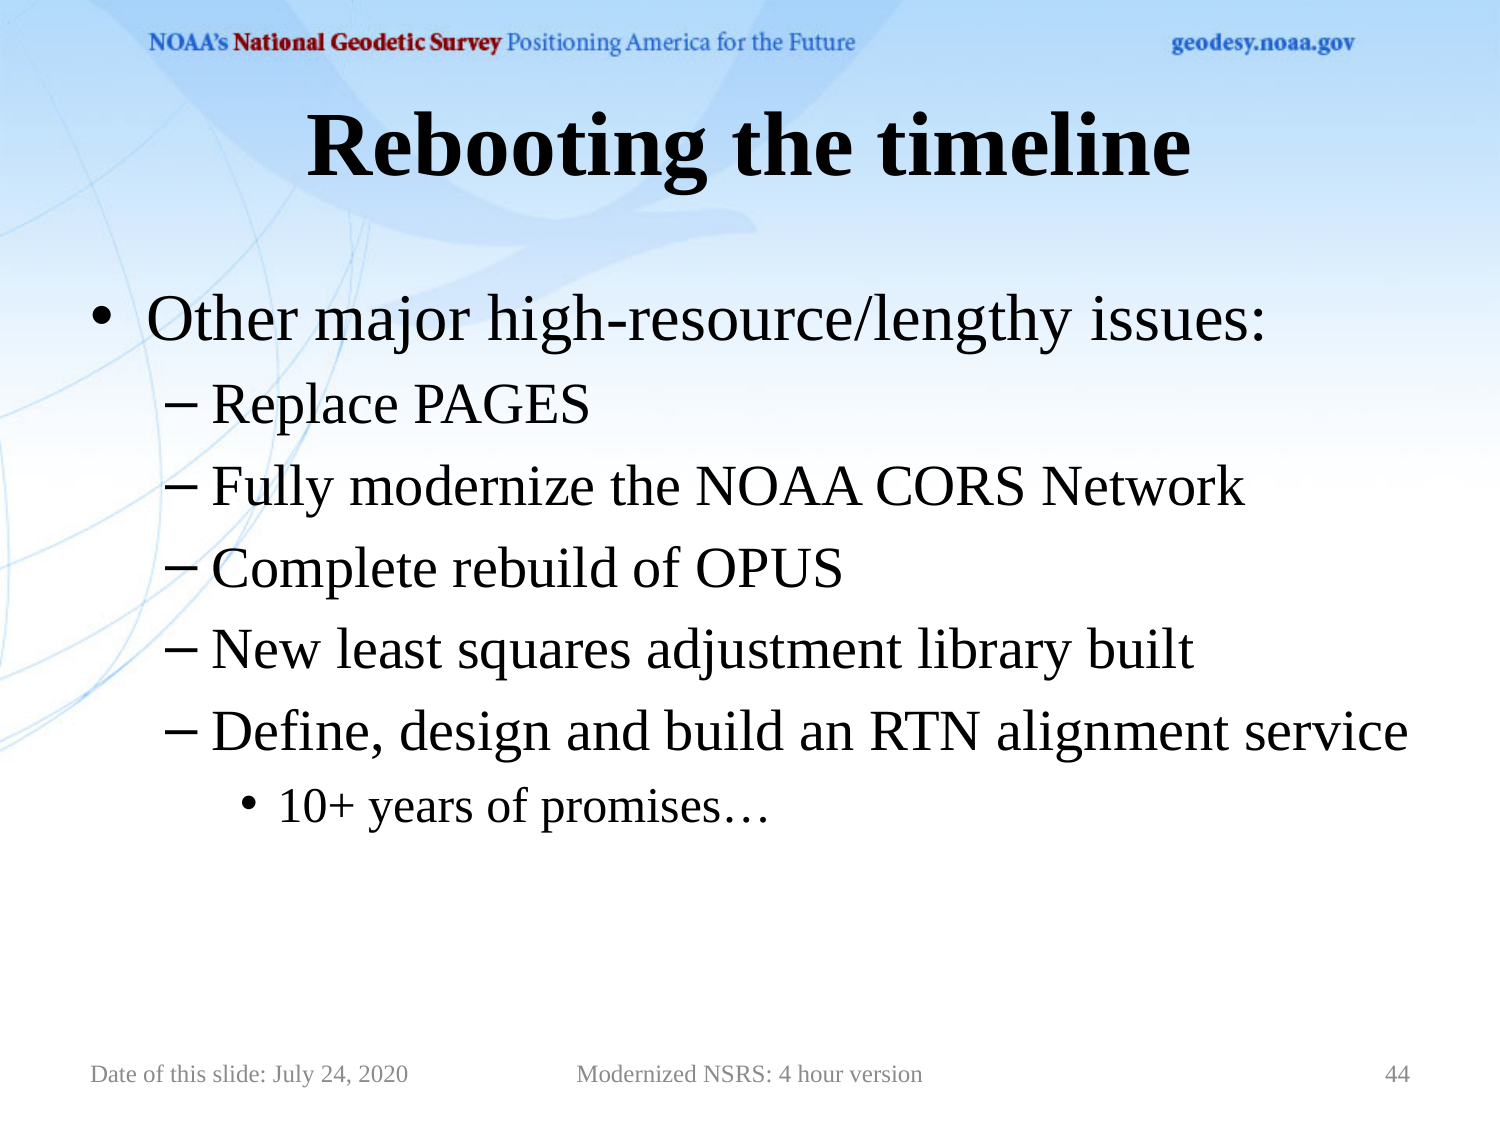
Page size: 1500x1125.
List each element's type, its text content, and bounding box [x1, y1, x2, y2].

footer Modernized NSRS: 4 hour version [512, 1042, 988, 1103]
list Other major high-resource/lengthy issues: Replace PAGES Fully modernize the NOAA CORS Network Complete rebuild of OPUS New least squares adjustment library built Define, design and build an RTN alignment service 10+ years of promises… [75, 266, 1425, 1009]
picture [0, 0, 1500, 1125]
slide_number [75, 1042, 425, 1103]
slide_number 44 [1074, 1042, 1425, 1103]
title Rebooting the timeline [75, 45, 1425, 233]
